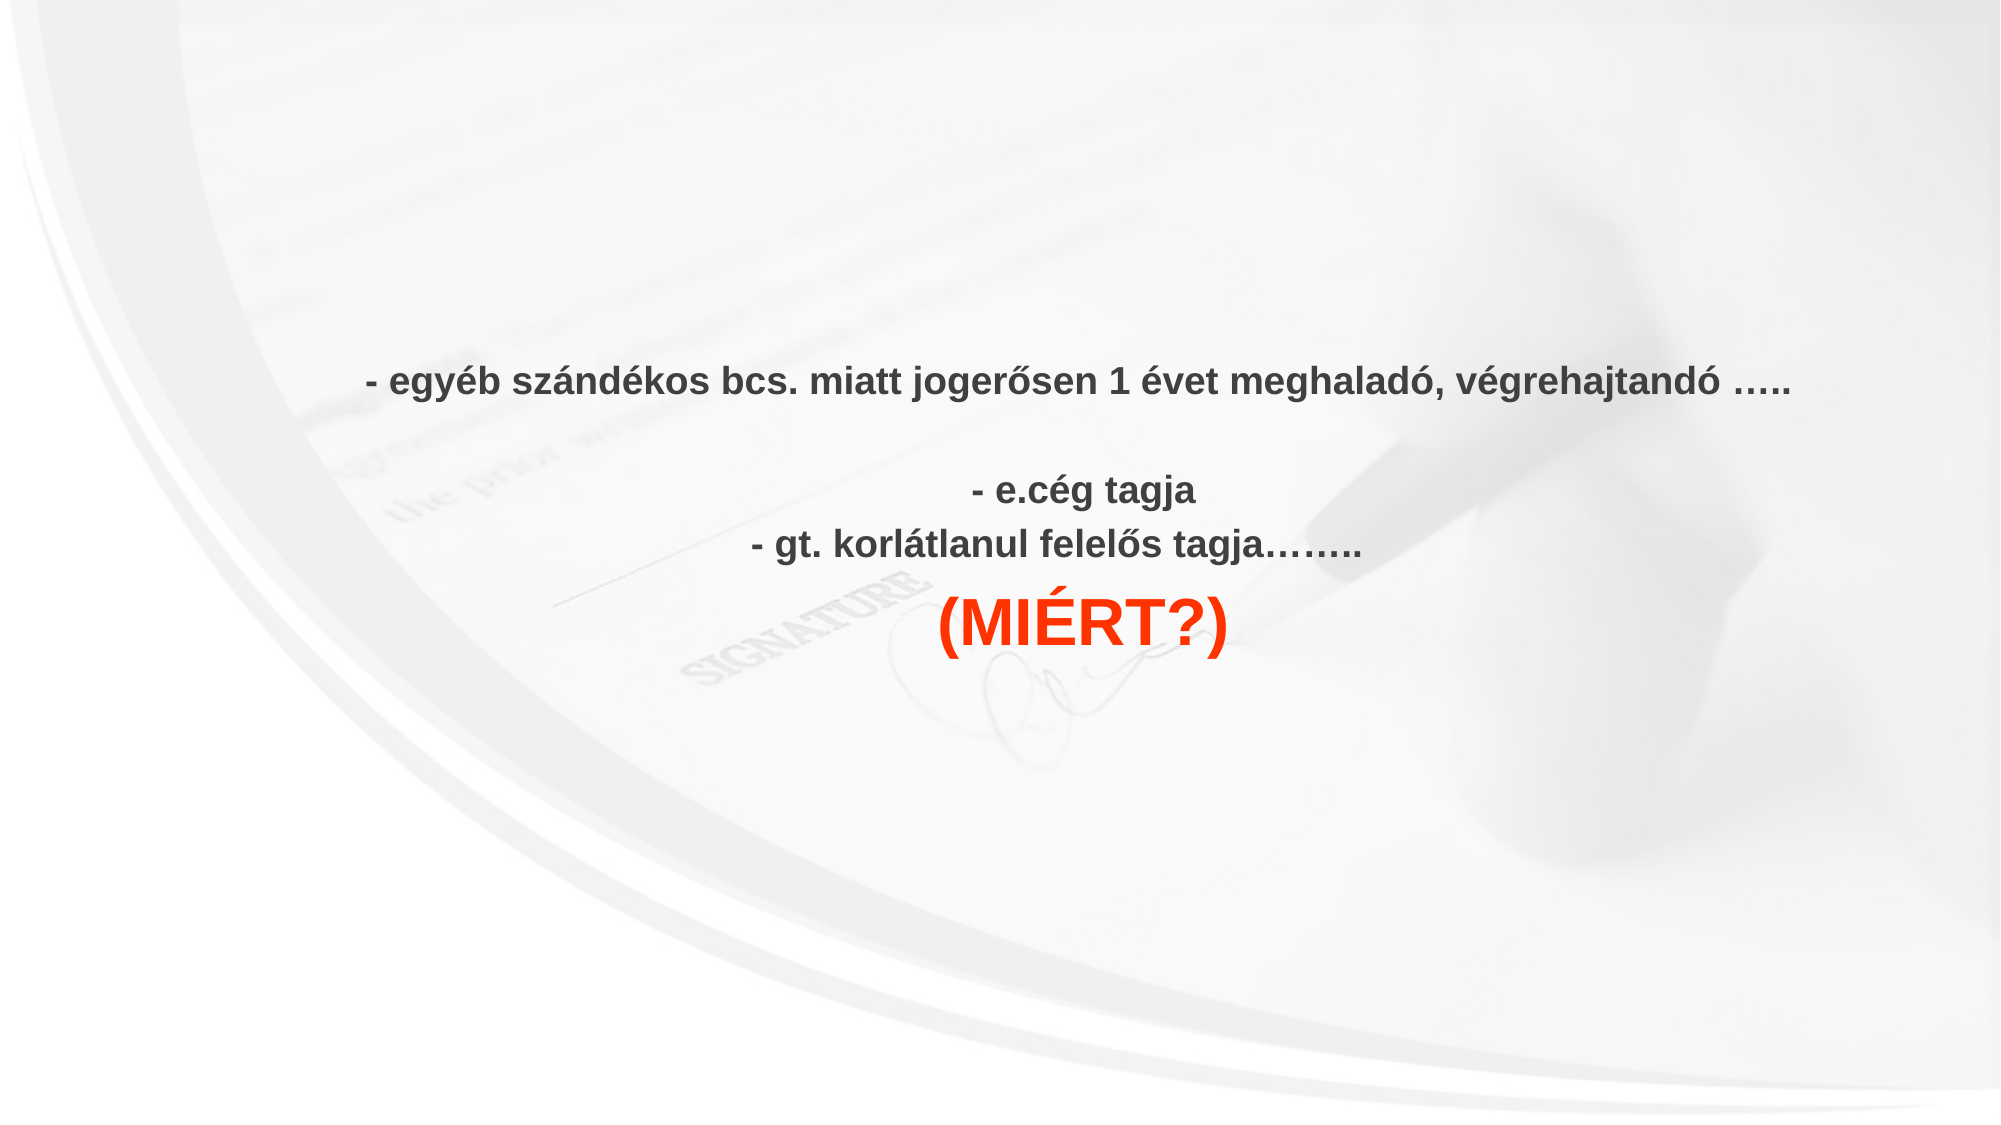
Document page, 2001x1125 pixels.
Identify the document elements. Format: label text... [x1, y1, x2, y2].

list - egyéb szándékos bcs. miatt jogerősen 1 évet meghaladó, végrehajtandó ….. - e.cég tagja - gt. korlátlanul felelős tagja…….. (MIÉRT?) [86, 90, 1931, 924]
picture [0, 0, 2001, 1125]
